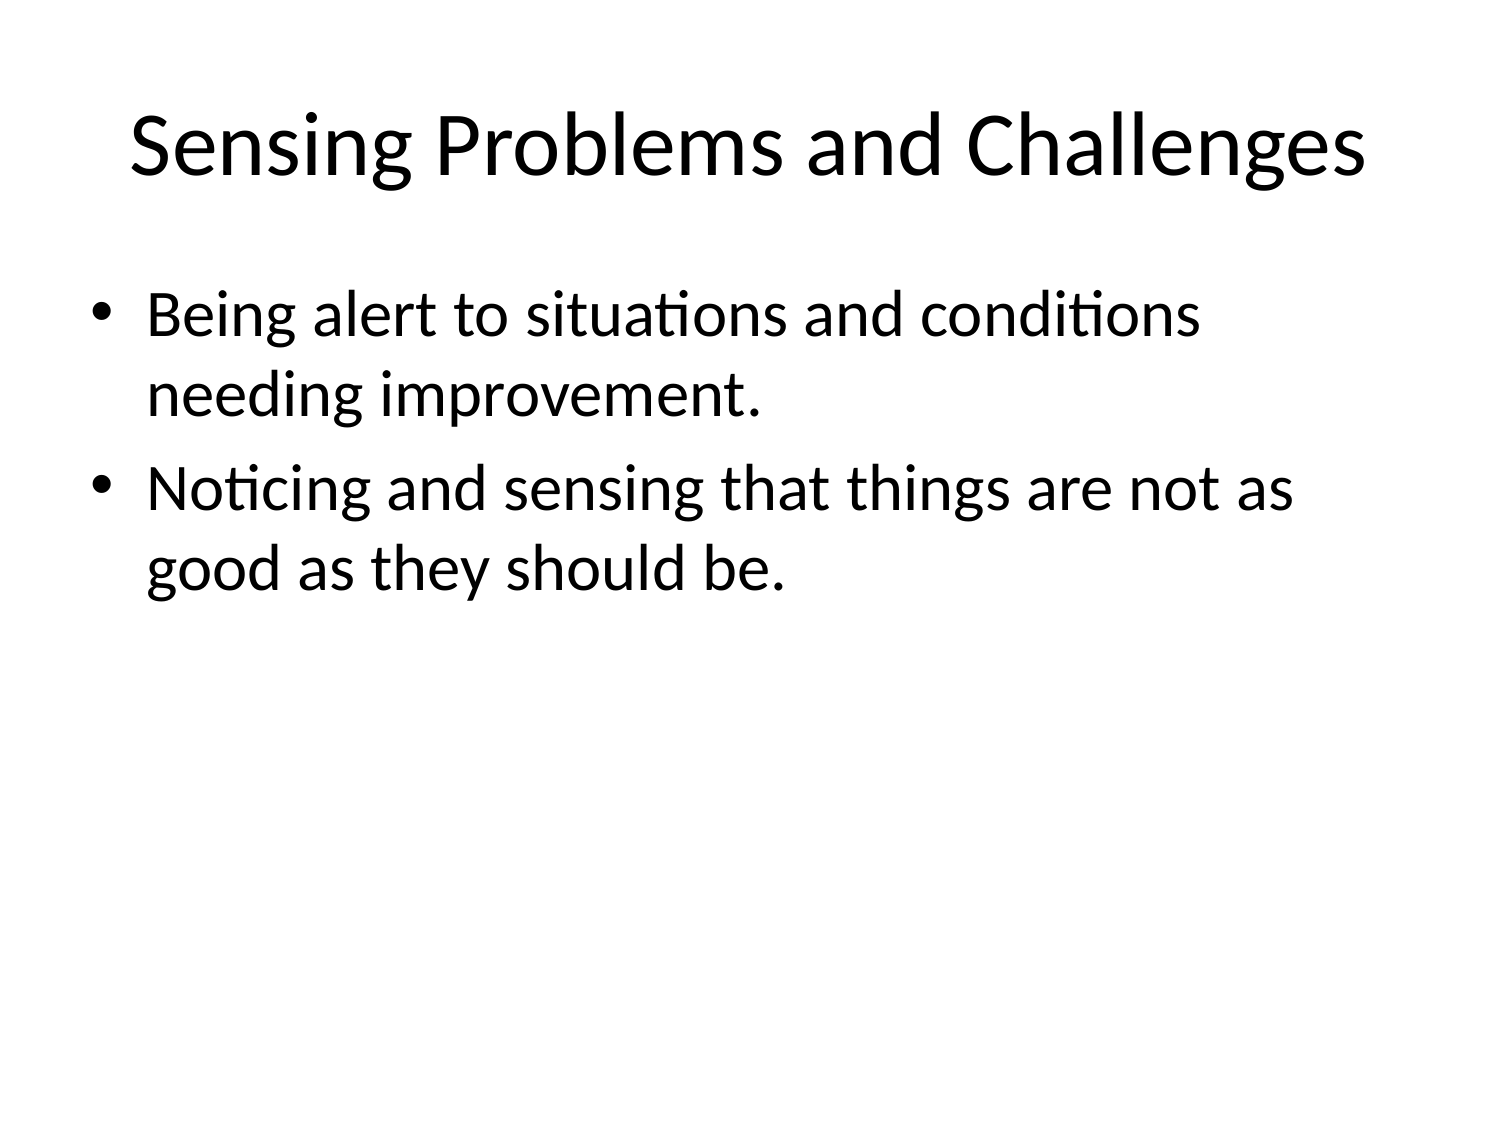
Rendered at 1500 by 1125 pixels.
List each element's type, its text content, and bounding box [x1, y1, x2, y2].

list Being alert to situations and conditions needing improvement. Noticing and sensing that things are not as good as they should be. [75, 262, 1425, 1005]
title Sensing Problems and Challenges [75, 45, 1425, 233]
